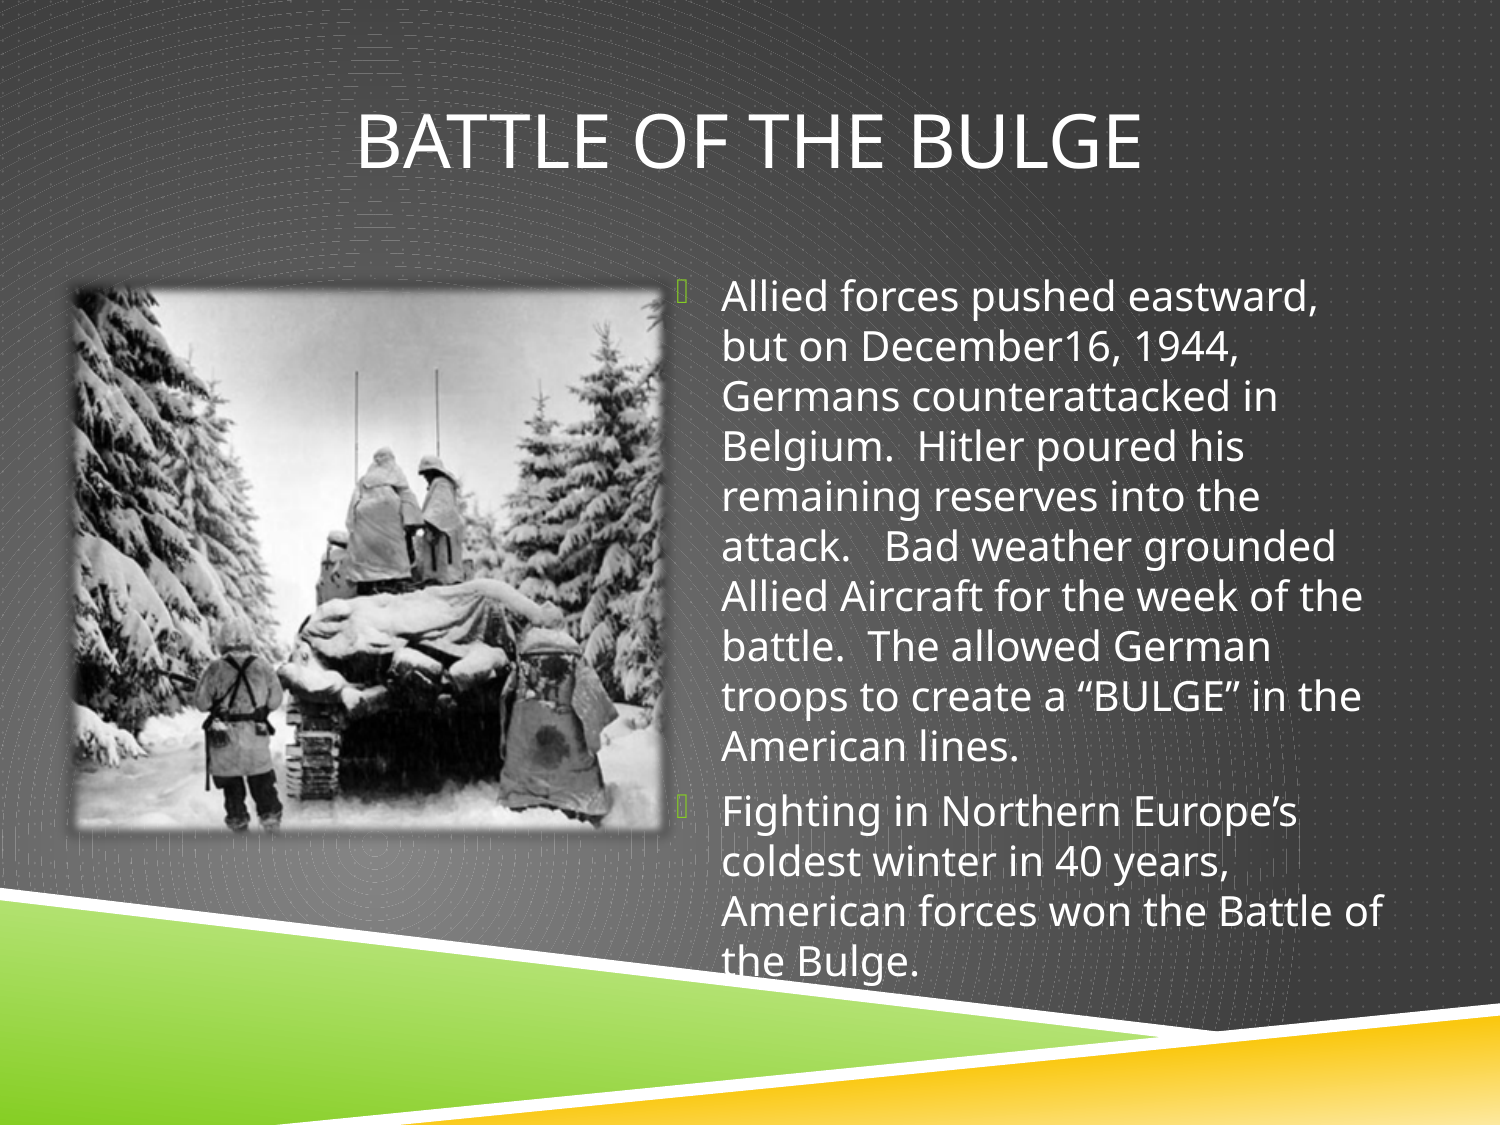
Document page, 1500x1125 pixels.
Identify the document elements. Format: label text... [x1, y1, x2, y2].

list Allied forces pushed eastward, but on December16, 1944, Germans counterattacked in Belgium. Hitler poured his remaining reserves into the attack. Bad weather grounded Allied Aircraft for the week of the battle. The allowed German troops to create a “BULGE” in the American lines. Fighting in Northern Europe’s coldest winter in 40 years, American forces won the Battle of the Bulge. [664, 262, 1388, 875]
picture [47, 262, 690, 858]
title Battle of The Bulge [112, 45, 1388, 233]
